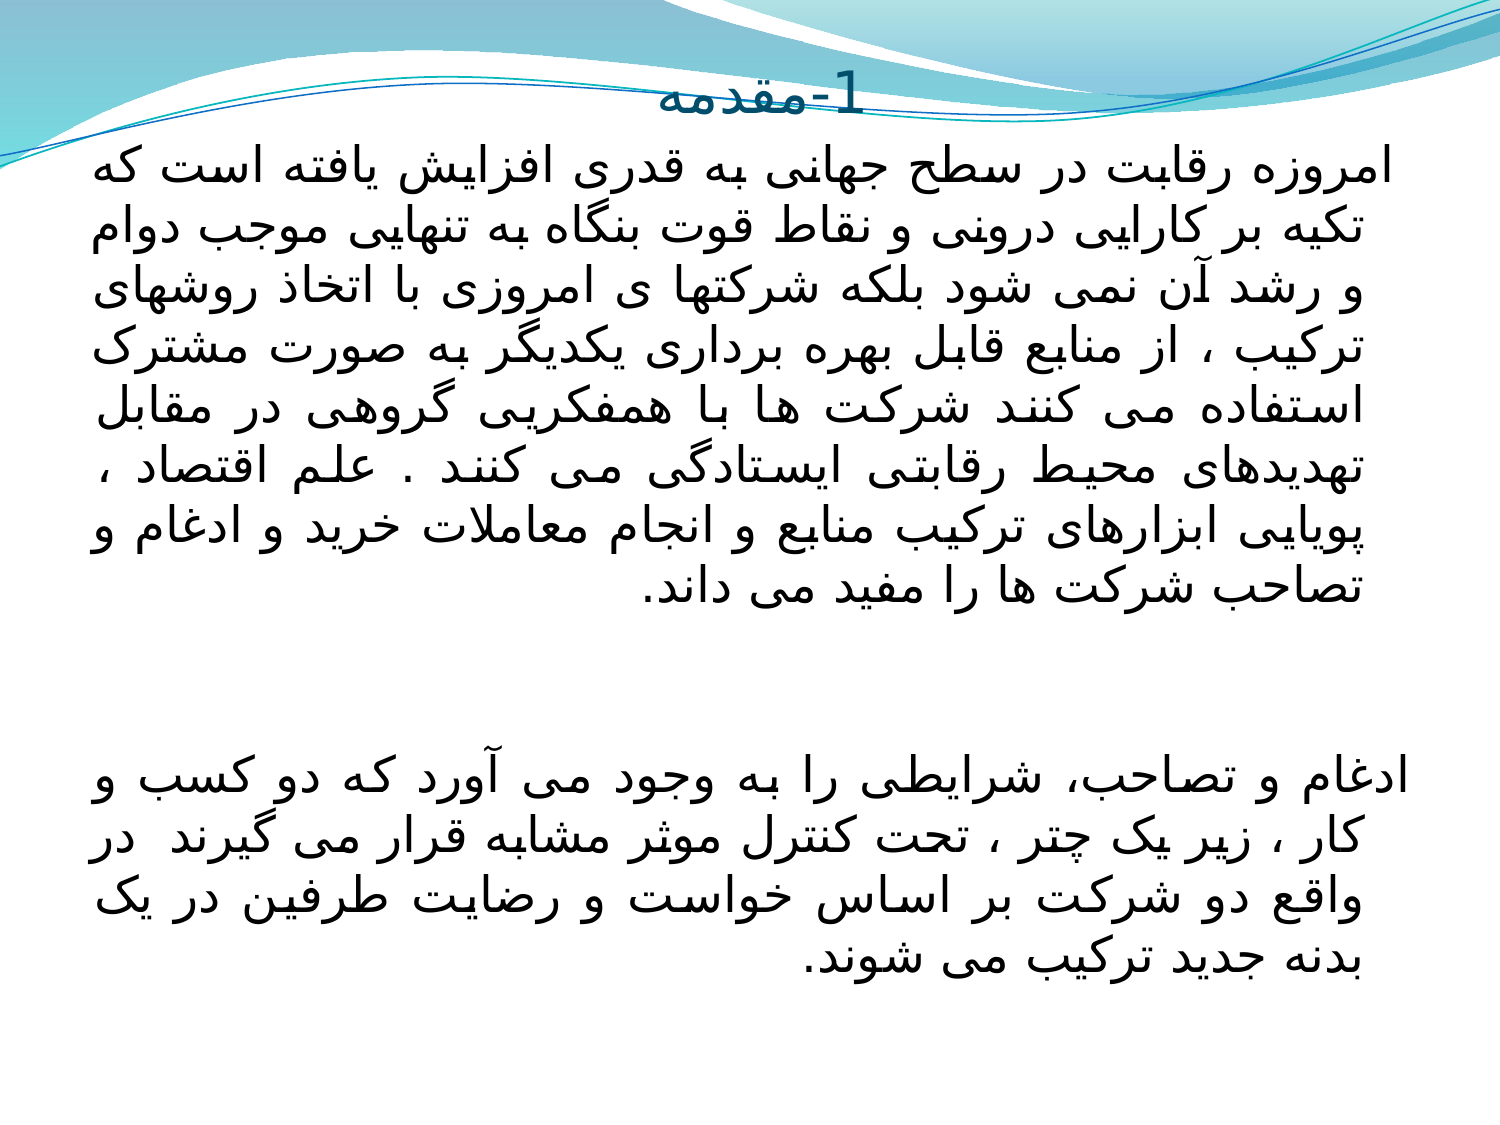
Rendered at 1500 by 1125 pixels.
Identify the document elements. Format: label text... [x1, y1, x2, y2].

list امروزه رقابت در سطح جهانی به قدری افزایش یافته است که تکیه بر کارایی درونی و نقاط قوت بنگاه به تنهایی موجب دوام و رشد آن نمی شود بلکه شرکتها ی امروزی با اتخاذ روشهای ترکیب ، از منابع قابل بهره برداری یکدیگر به صورت مشترک استفاده می کنند شرکت ها با همفکریی گروهی در مقابل تهدیدهای محیط رقابتی ایستادگی می کنند . علم اقتصاد ، پویایی ابزارهای ترکیب منابع و انجام معاملات خرید و ادغام و تصاحب شرکت ها را مفید می داند. ادغام و تصاحب، شرایطی را به وجود می آورد که دو کسب و کار ، زیر یک چتر ، تحت کنترل موثر مشابه قرار می گیرند در واقع دو شرکت بر اساس خواست و رضایت طرفین در یک بدنه جدید ترکیب می شوند. [75, 125, 1425, 1038]
text_box 1-مقدمه [137, 24, 1388, 125]
